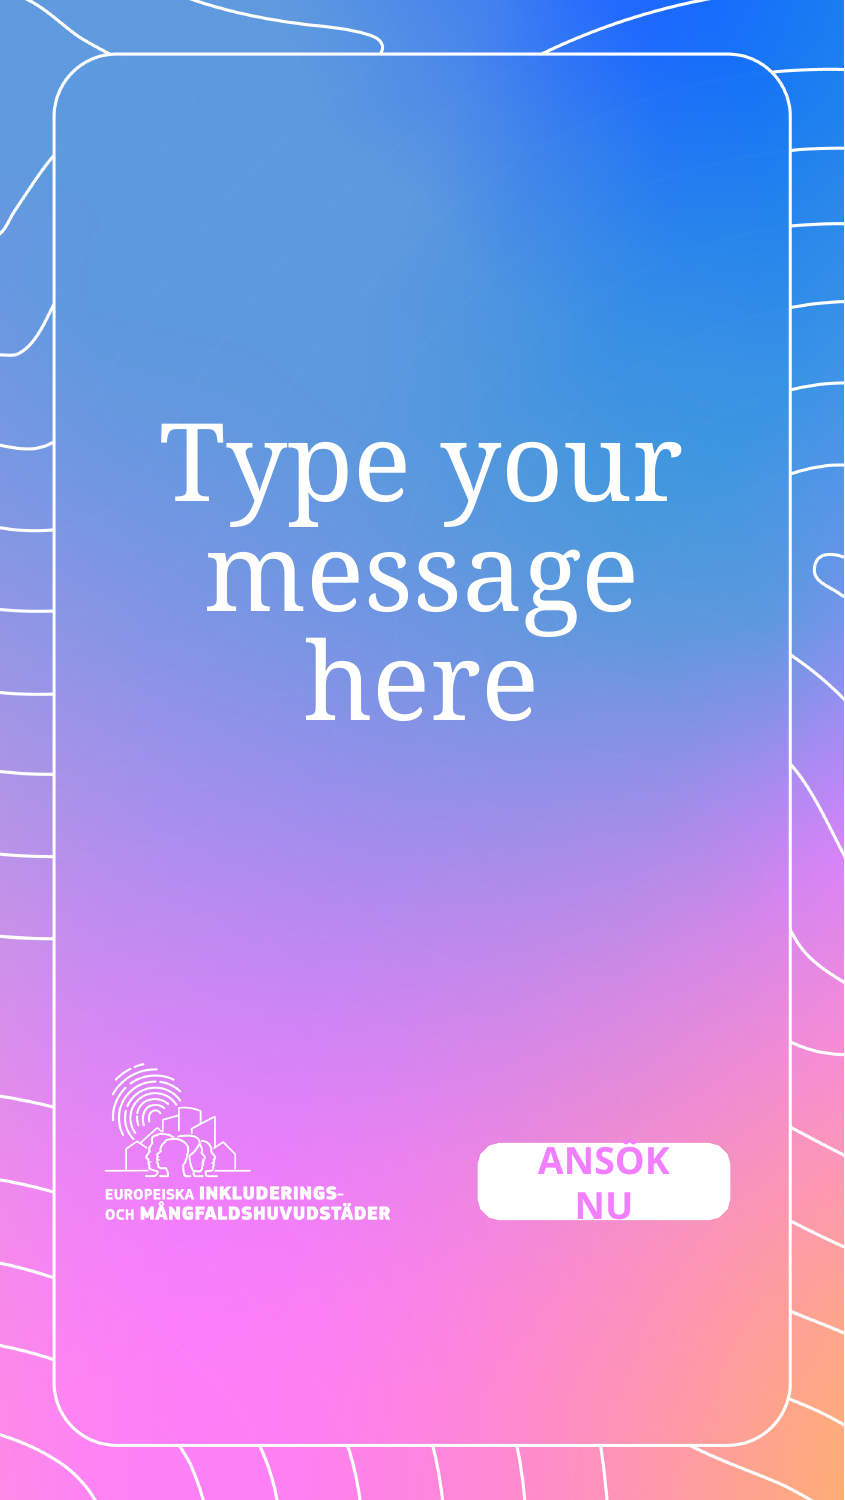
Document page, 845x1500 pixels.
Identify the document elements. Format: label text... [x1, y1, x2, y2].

title Type your message here [63, 163, 781, 993]
picture [0, 0, 844, 1500]
text_box ANSÖK NU [491, 1156, 717, 1207]
